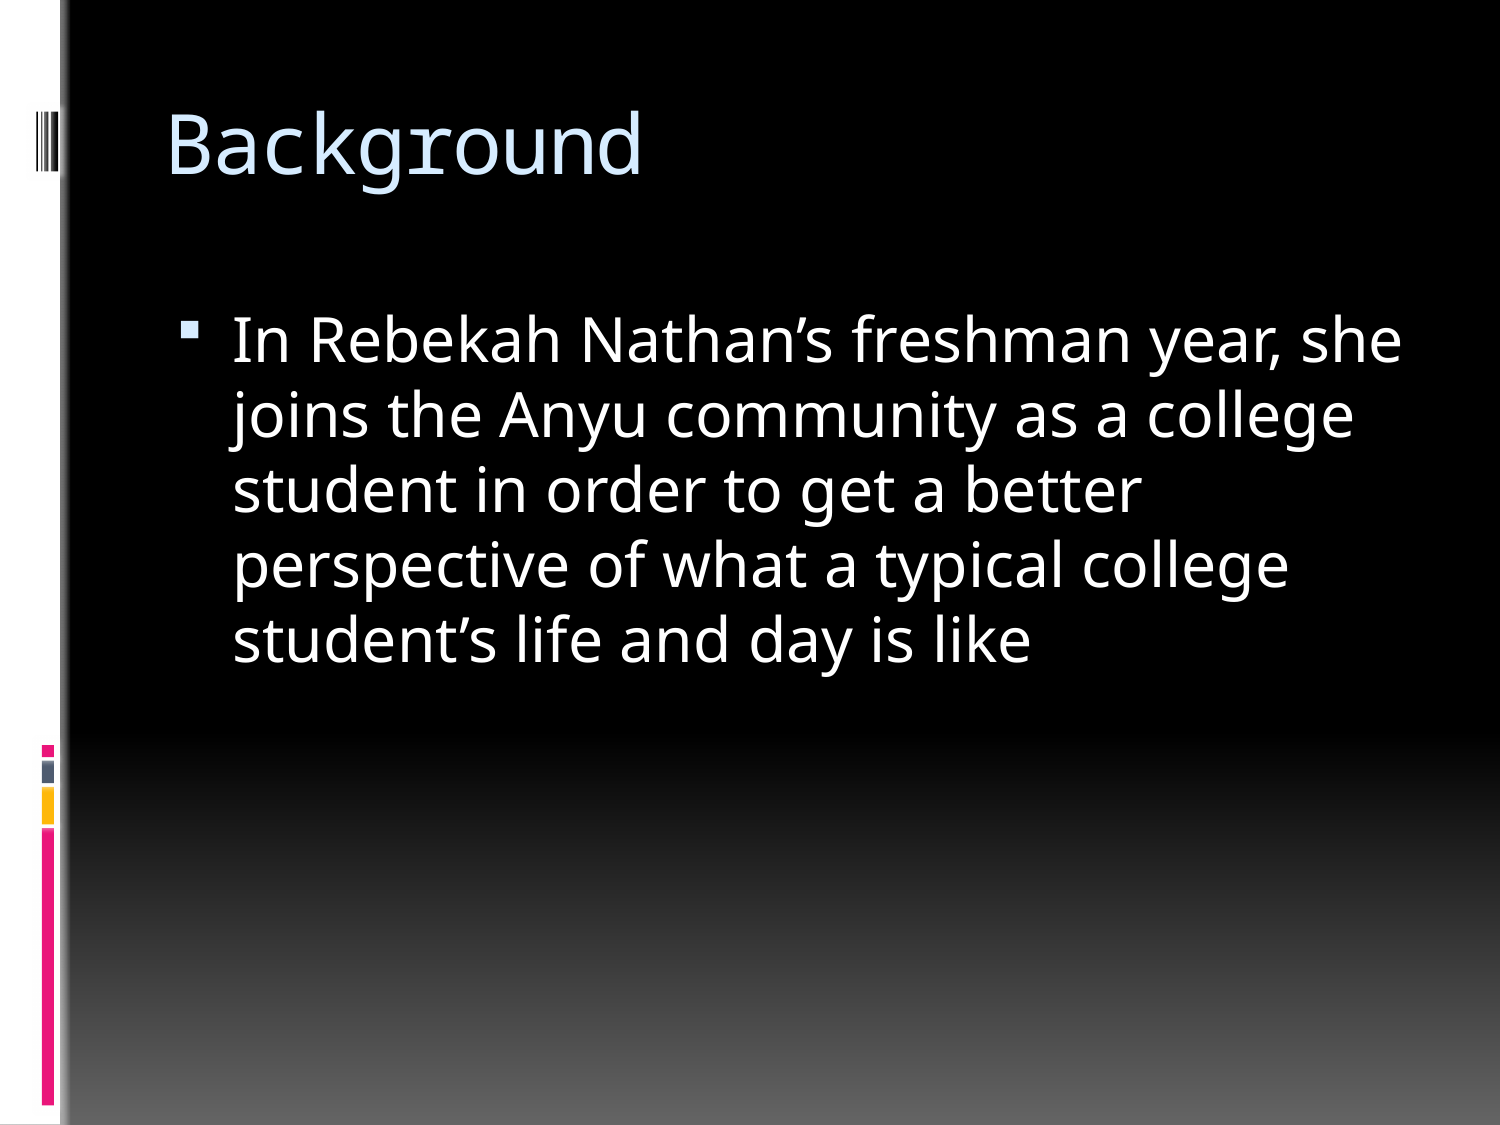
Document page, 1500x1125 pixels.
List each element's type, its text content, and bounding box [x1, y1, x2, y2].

list In Rebekah Nathan’s freshman year, she joins the Anyu community as a college student in order to get a better perspective of what a typical college student’s life and day is like [150, 292, 1425, 1043]
title Background [150, 83, 1425, 234]
